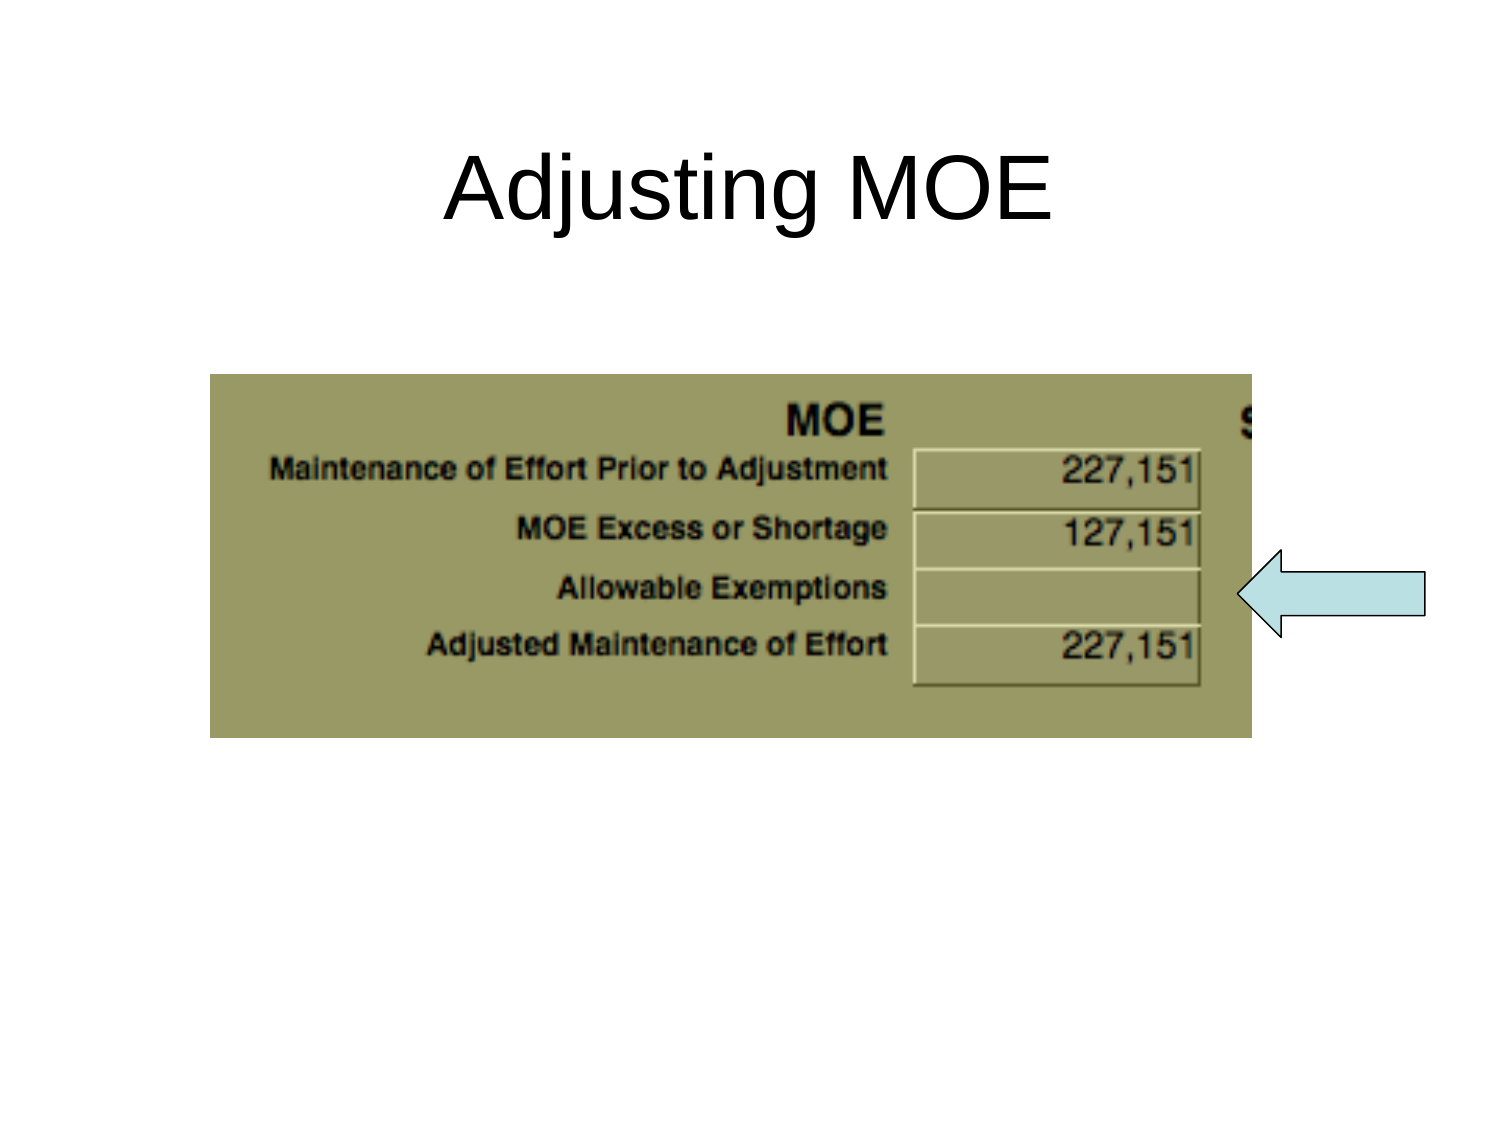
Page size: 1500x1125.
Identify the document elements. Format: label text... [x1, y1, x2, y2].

title Adjusting MOE [112, 62, 1388, 304]
picture [210, 374, 1252, 738]
text_box [1257, 549, 1425, 638]
